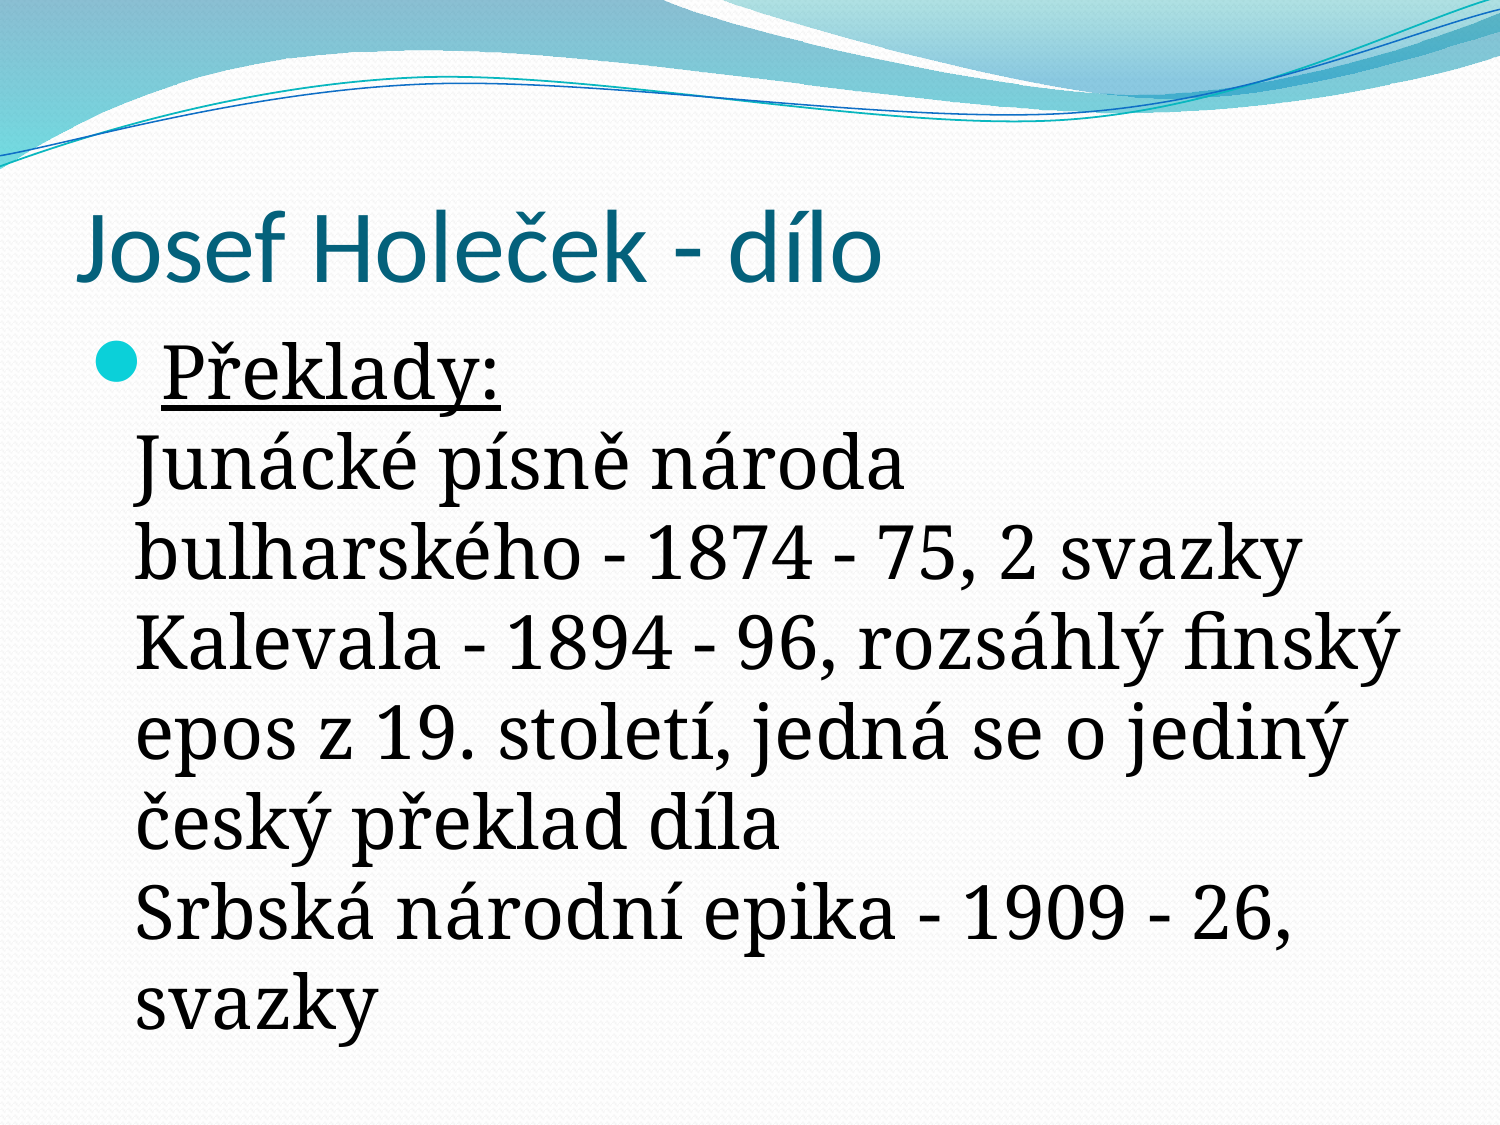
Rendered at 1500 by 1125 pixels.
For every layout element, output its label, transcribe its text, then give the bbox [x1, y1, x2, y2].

list Překlady: Junácké písně národa bulharského - 1874 - 75, 2 svazky Kalevala - 1894 - 96, rozsáhlý finský epos z 19. století, jedná se o jediný český překlad díla Srbská národní epika - 1909 - 26, svazky [75, 317, 1425, 1038]
title Josef Holeček - dílo [75, 115, 1425, 303]
